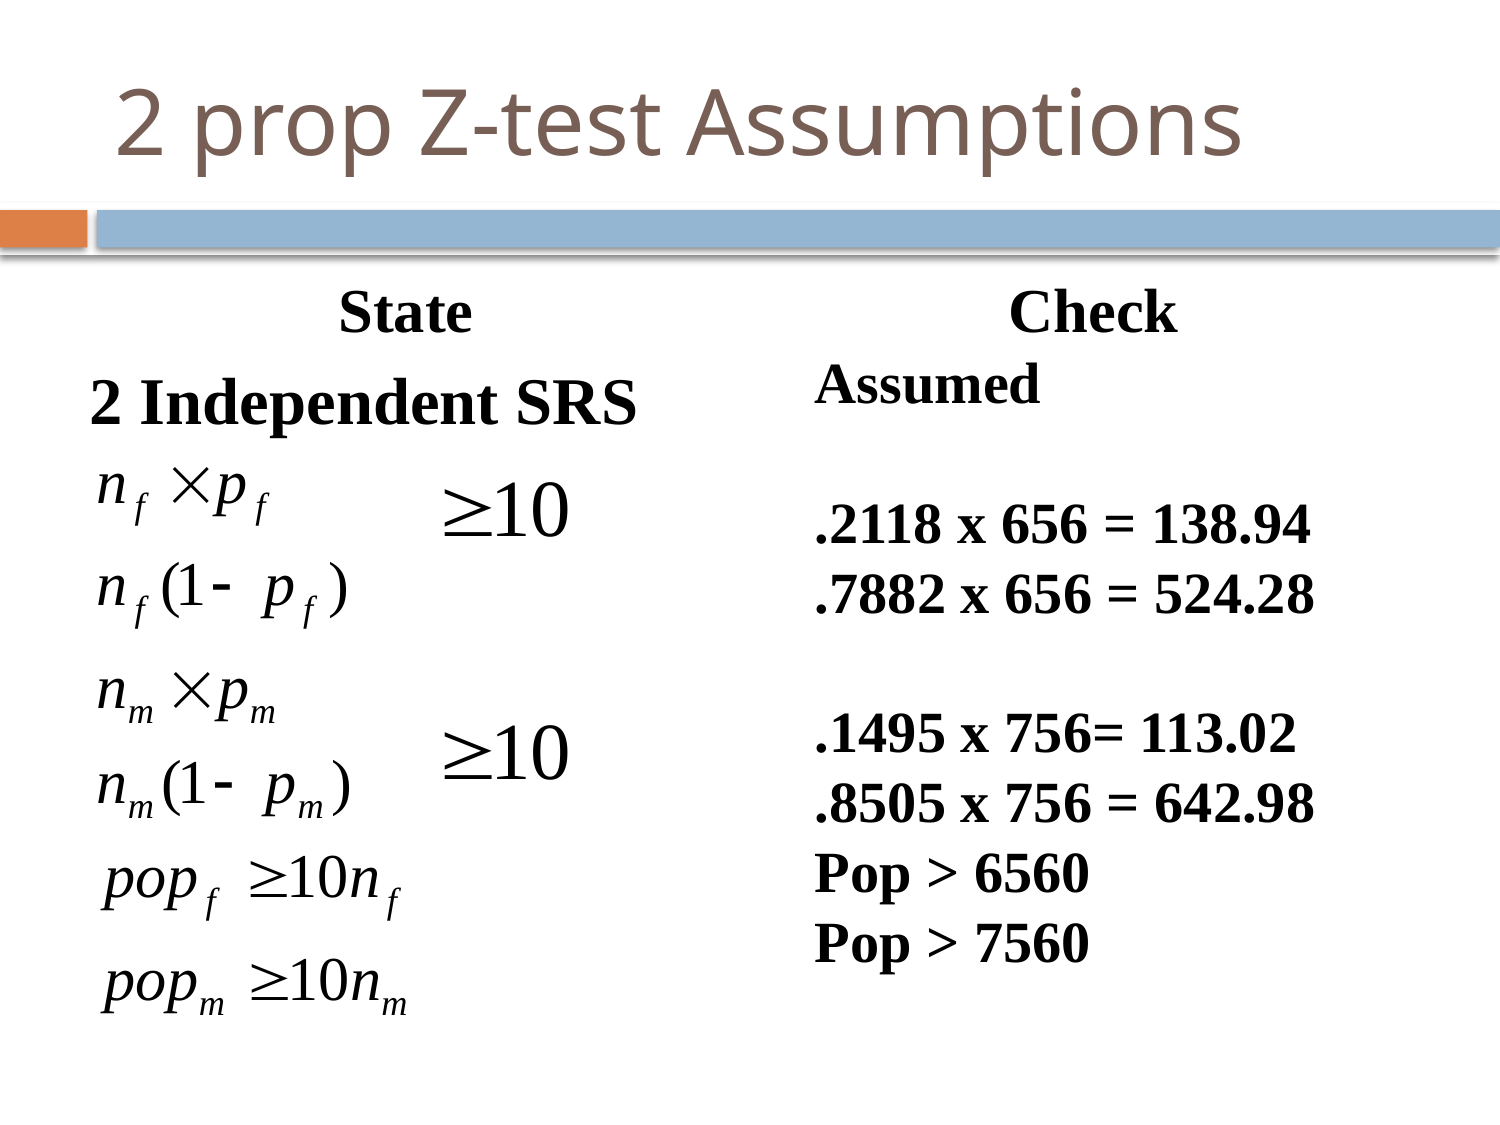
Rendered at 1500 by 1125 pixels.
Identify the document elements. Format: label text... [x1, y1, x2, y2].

text_box Check Assumed .2118 x 656 = 138.94 .7882 x 656 = 524.28 .1495 x 756= 113.02 .8505 x 756 = 642.98 Pop > 6560 Pop > 7560 [799, 262, 1388, 1087]
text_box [424, 462, 588, 801]
text_box State 2 Independent SRS [74, 262, 738, 1050]
title 2 prop Z-test Assumptions [99, 37, 1438, 200]
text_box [87, 444, 426, 1125]
